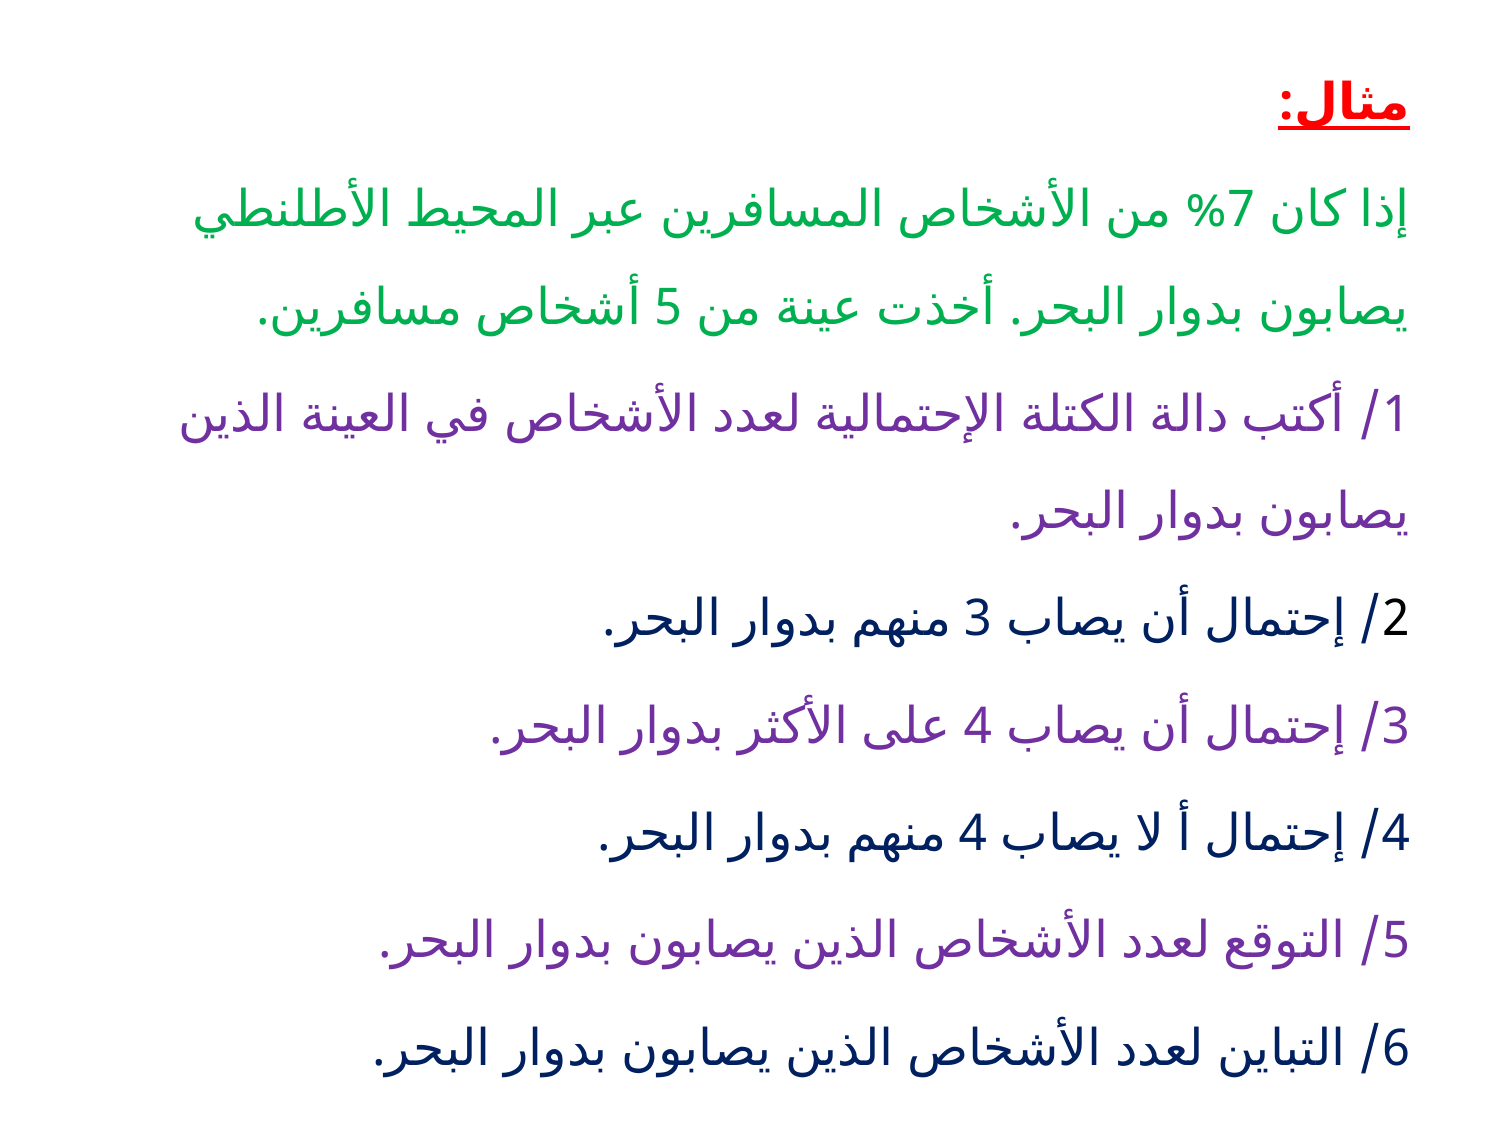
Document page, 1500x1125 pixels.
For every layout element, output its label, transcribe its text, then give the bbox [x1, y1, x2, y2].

list مثال: إذا كان 7% من الأشخاص المسافرين عبر المحيط الأطلنطي يصابون بدوار البحر. أخذت عينة من 5 أشخاص مسافرين. 1/ أكتب دالة الكتلة الإحتمالية لعدد الأشخاص في العينة الذين يصابون بدوار البحر. 2/ إحتمال أن يصاب 3 منهم بدوار البحر. 3/ إحتمال أن يصاب 4 على الأكثر بدوار البحر. 4/ إحتمال أ لا يصاب 4 منهم بدوار البحر. 5/ التوقع لعدد الأشخاص الذين يصابون بدوار البحر. 6/ التباين لعدد الأشخاص الذين يصابون بدوار البحر. [75, 24, 1425, 1088]
